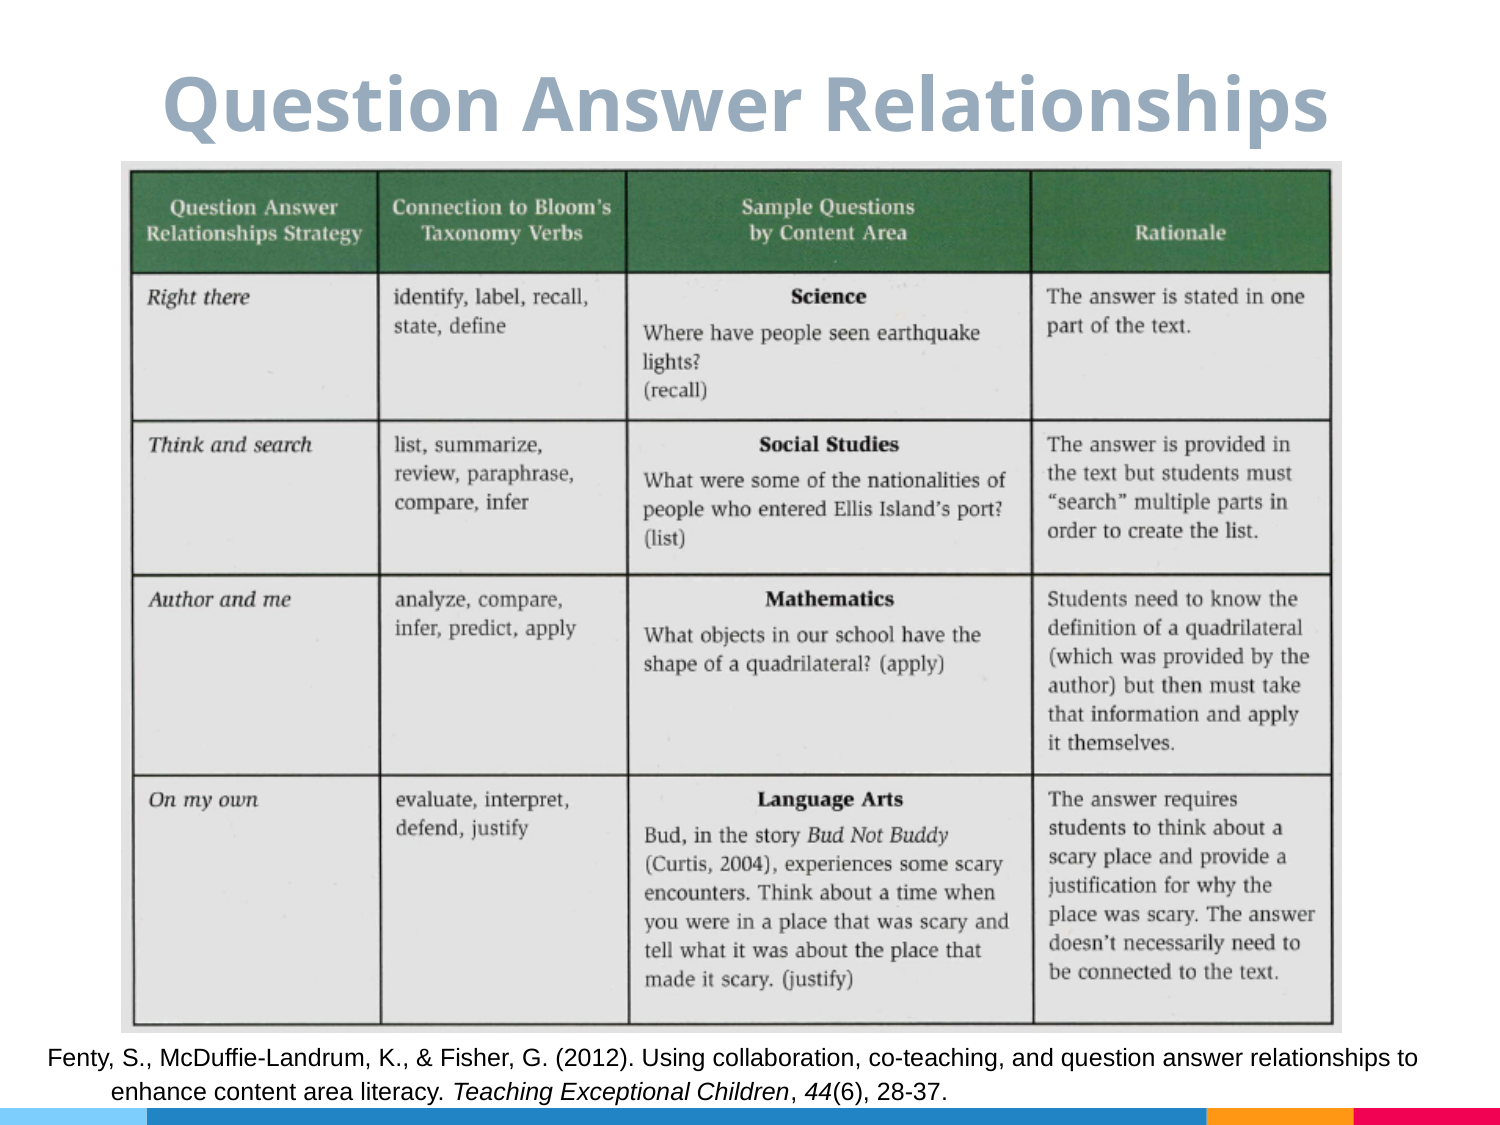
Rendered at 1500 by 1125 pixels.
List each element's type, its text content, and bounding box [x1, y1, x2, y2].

text_box Fenty, S., McDuffie-Landrum, K., & Fisher, G. (2012). Using collaboration, co-teaching, and question answer relationships to enhance content area literacy. Teaching Exceptional Children, 44(6), 28-37. [32, 1021, 1491, 1095]
title Question Answer Relationships [146, 33, 1377, 162]
picture [121, 161, 1343, 1033]
